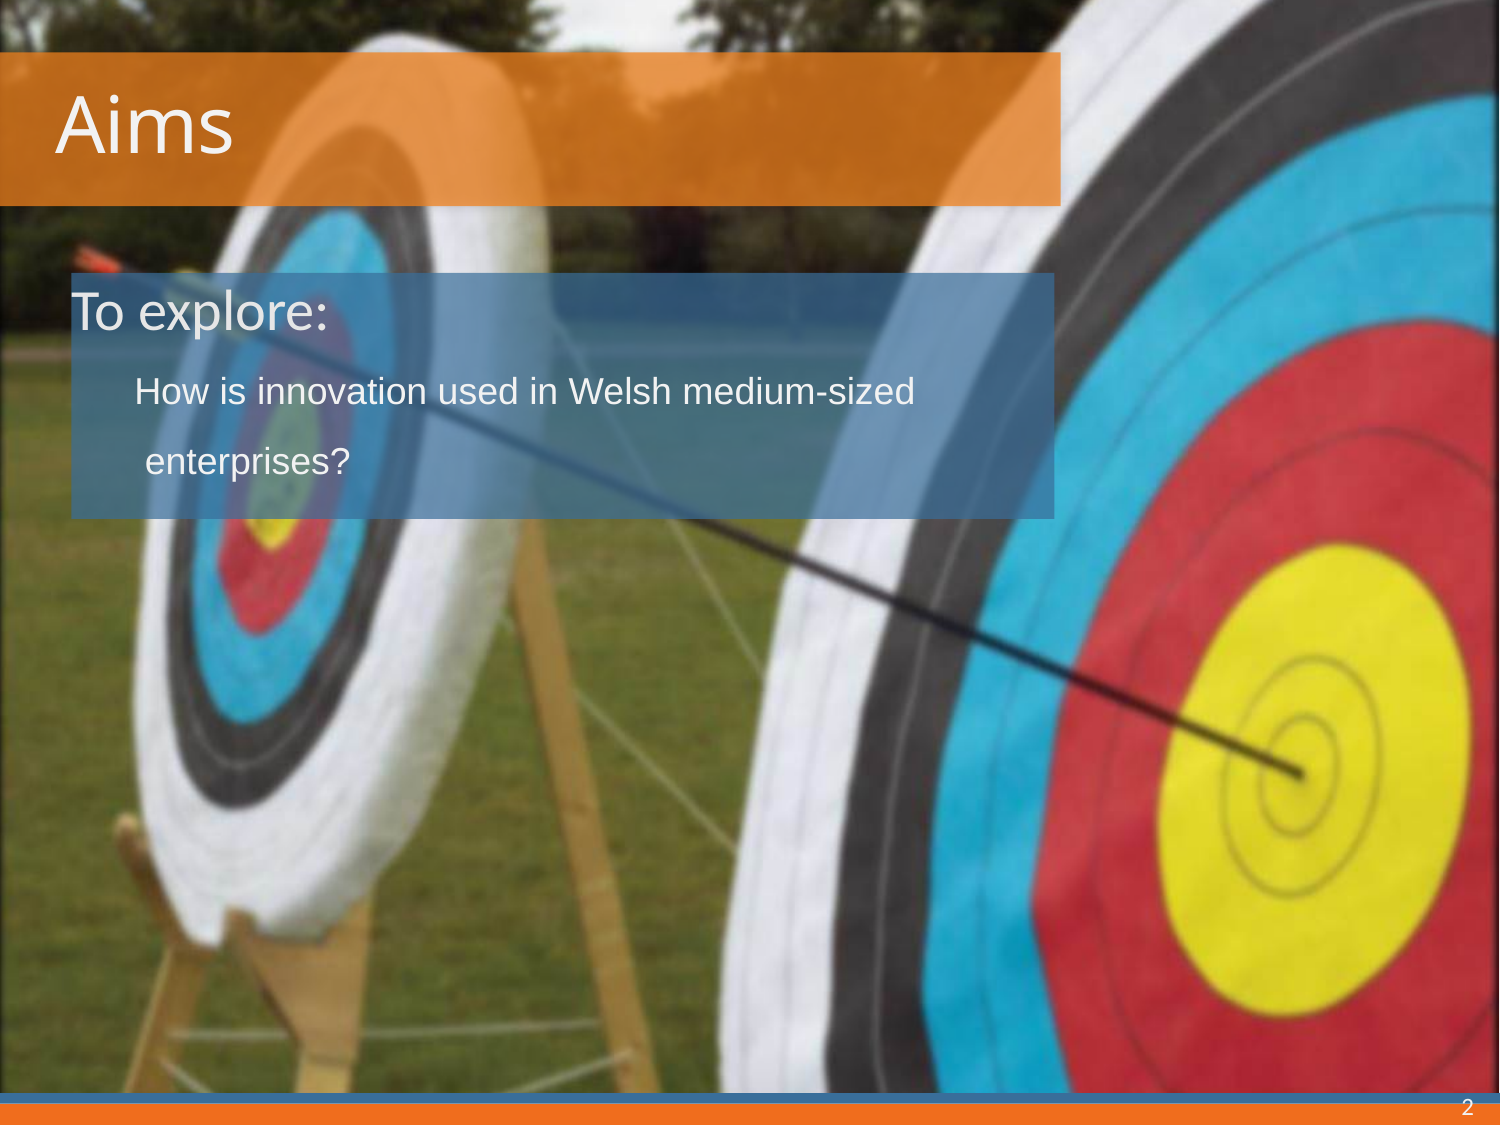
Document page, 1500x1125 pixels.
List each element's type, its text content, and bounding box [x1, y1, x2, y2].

picture [0, 0, 1500, 1094]
slide_number 2 [1406, 1102, 1489, 1125]
